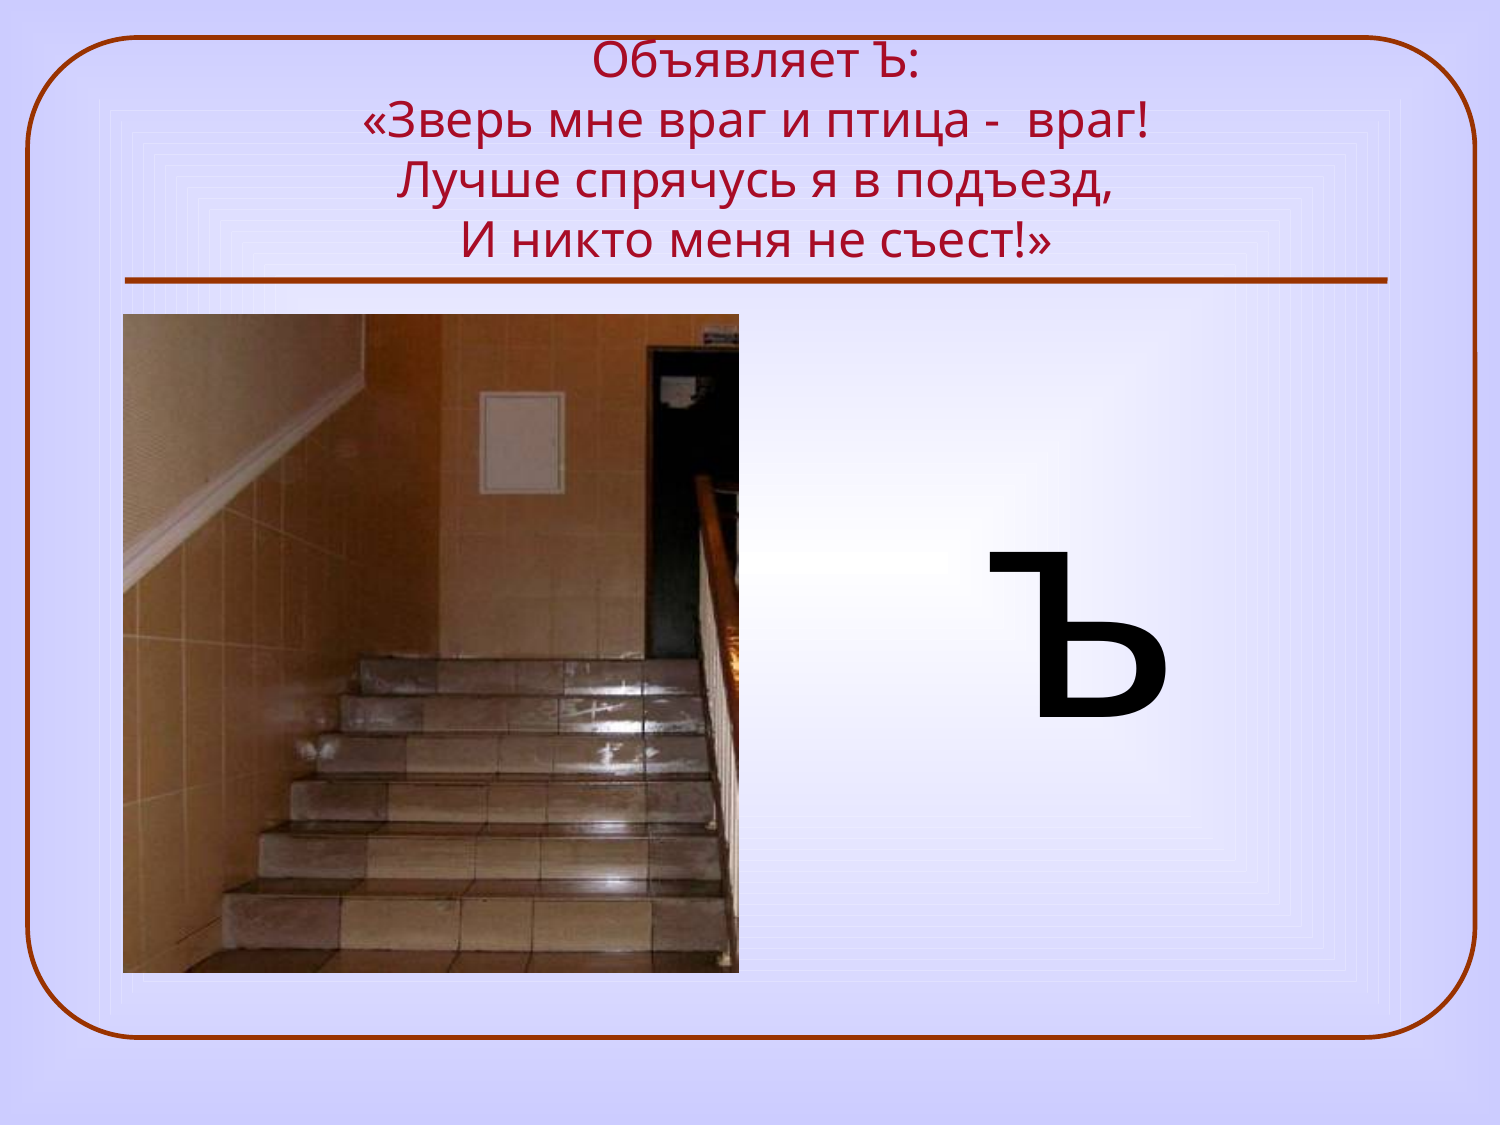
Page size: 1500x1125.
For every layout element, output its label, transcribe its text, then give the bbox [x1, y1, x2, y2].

list ъ [773, 396, 1388, 976]
picture [123, 314, 739, 973]
title Объявляет Ъ: «Зверь мне враг и птица - враг! Лучше спрячусь я в подъезд, И никто меня не съест!» [124, 87, 1388, 276]
